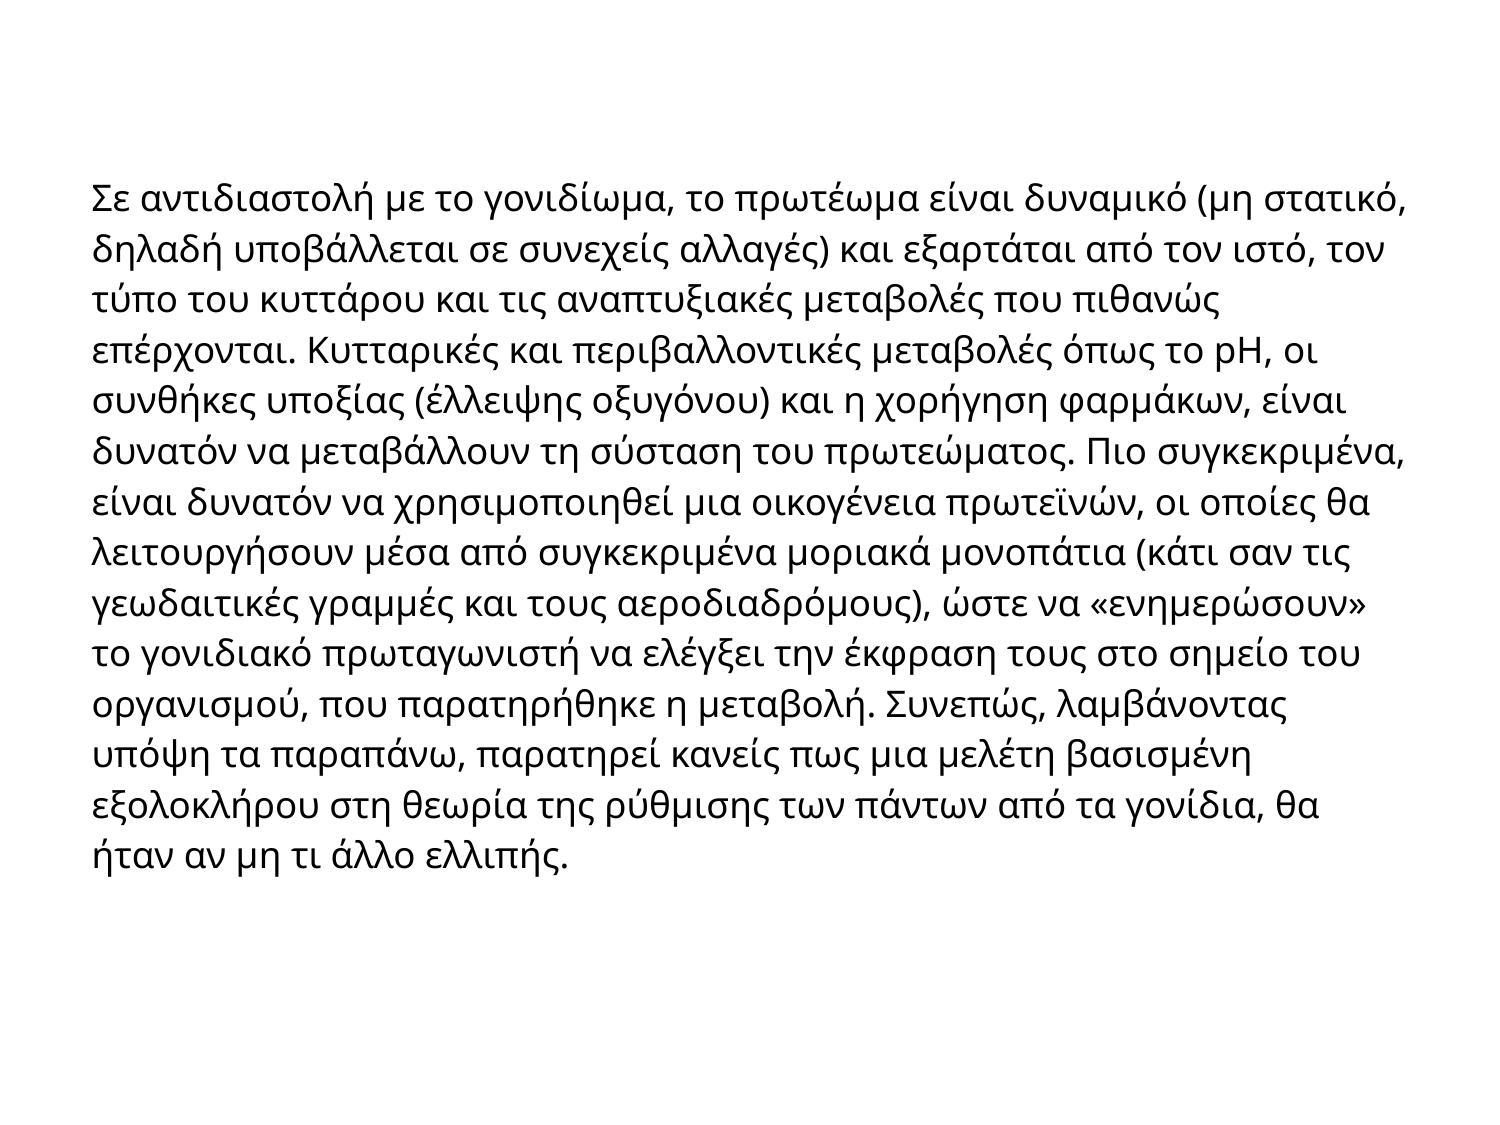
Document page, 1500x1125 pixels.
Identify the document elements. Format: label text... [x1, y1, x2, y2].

list Σε αντιδιαστολή με το γονιδίωμα, το πρωτέωμα είναι δυναμικό (μη στατικό, δηλαδή υποβάλλεται σε συνεχείς αλλαγές) και εξαρτάται από τον ιστό, τον τύπο του κυττάρου και τις αναπτυξιακές μεταβολές που πιθανώς επέρχονται. Κυτταρικές και περιβαλλοντικές μεταβολές όπως το pH, οι συνθήκες υποξίας (έλλειψης οξυγόνου) και η χορήγηση φαρμάκων, είναι δυνατόν να μεταβάλλουν τη σύσταση του πρωτεώματος. Πιο συγκεκριμένα, είναι δυνατόν να χρησιμοποιηθεί μια οικογένεια πρωτεϊνών, οι οποίες θα λειτουργήσουν μέσα από συγκεκριμένα μοριακά μονοπάτια (κάτι σαν τις γεωδαιτικές γραμμές και τους αεροδιαδρόμους), ώστε να «ενημερώσουν» το γονιδιακό πρωταγωνιστή να ελέγξει την έκφραση τους στο σημείο του οργανισμού, που παρατηρήθηκε η μεταβολή. Συνεπώς, λαμβάνοντας υπόψη τα παραπάνω, παρατηρεί κανείς πως μια μελέτη βασισμένη εξολοκλήρου στη θεωρία της ρύθμισης των πάντων από τα γονίδια, θα ήταν αν μη τι άλλο ελλιπής. [76, 160, 1427, 904]
